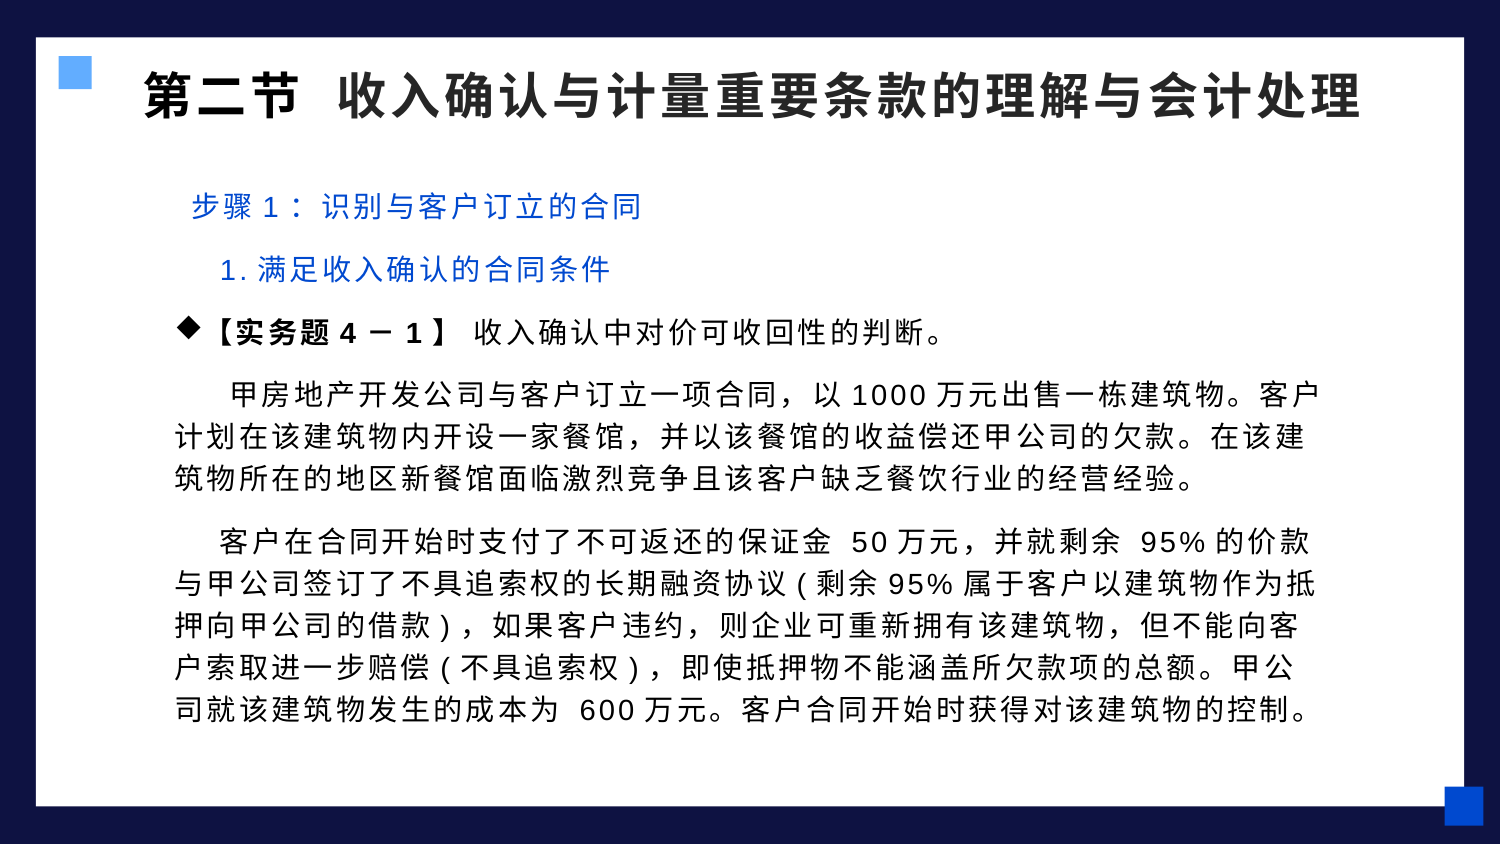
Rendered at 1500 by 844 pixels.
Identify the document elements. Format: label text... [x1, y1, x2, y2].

title 第二节 收入确认与计量重要条款的理解与会计处理 [99, 43, 1401, 134]
list 步骤1：识别与客户订立的合同 1.满足收入确认的合同条件 【实务题4－1】 收入确认中对价可收回性的判断。 甲房地产开发公司与客户订立一项合同，以1000万元出售一栋建筑物。客户计划在该建筑物内开设一家餐馆，并以该餐馆的收益偿还甲公司的欠款。在该建筑物所在的地区新餐馆面临激烈竞争且该客户缺乏餐饮行业的经营经验。 客户在合同开始时支付了不可返还的保证金 50万元，并就剩余 95%的价款与甲公司签订了不具追索权的长期融资协议(剩余95%属于客户以建筑物作为抵押向甲公司的借款)，如果客户违约，则企业可重新拥有该建筑物，但不能向客户索取进一步赔偿(不具追索权)，即使抵押物不能涵盖所欠款项的总额。甲公司就该建筑物发生的成本为 600万元。客户合同开始时获得对该建筑物的控制。 [157, 181, 1343, 606]
